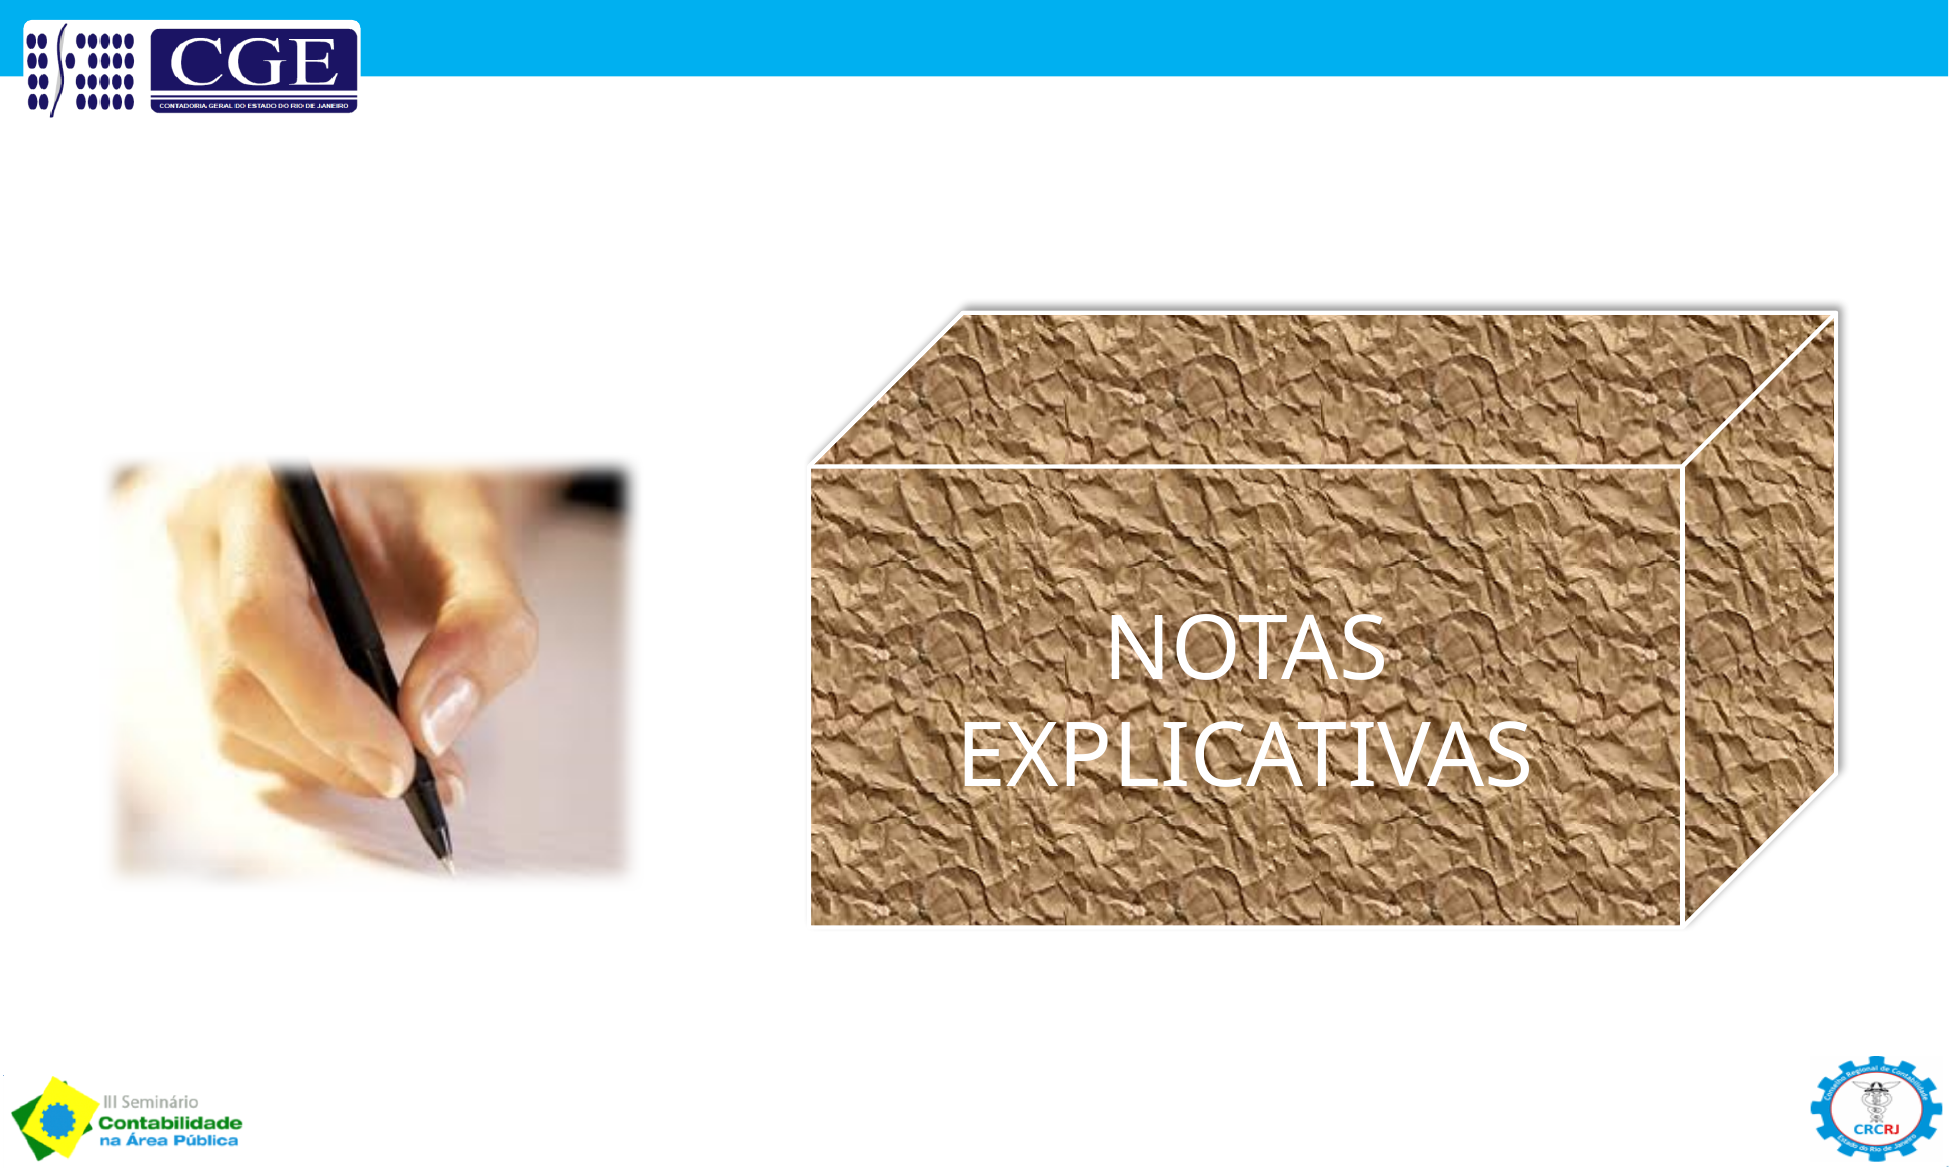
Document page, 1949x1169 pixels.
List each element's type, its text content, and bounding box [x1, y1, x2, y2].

text_box NOTAS EXPLICATIVAS [807, 310, 1839, 930]
picture [99, 452, 644, 892]
picture [23, 20, 361, 118]
picture [1803, 1056, 1949, 1167]
picture [3, 1075, 254, 1168]
